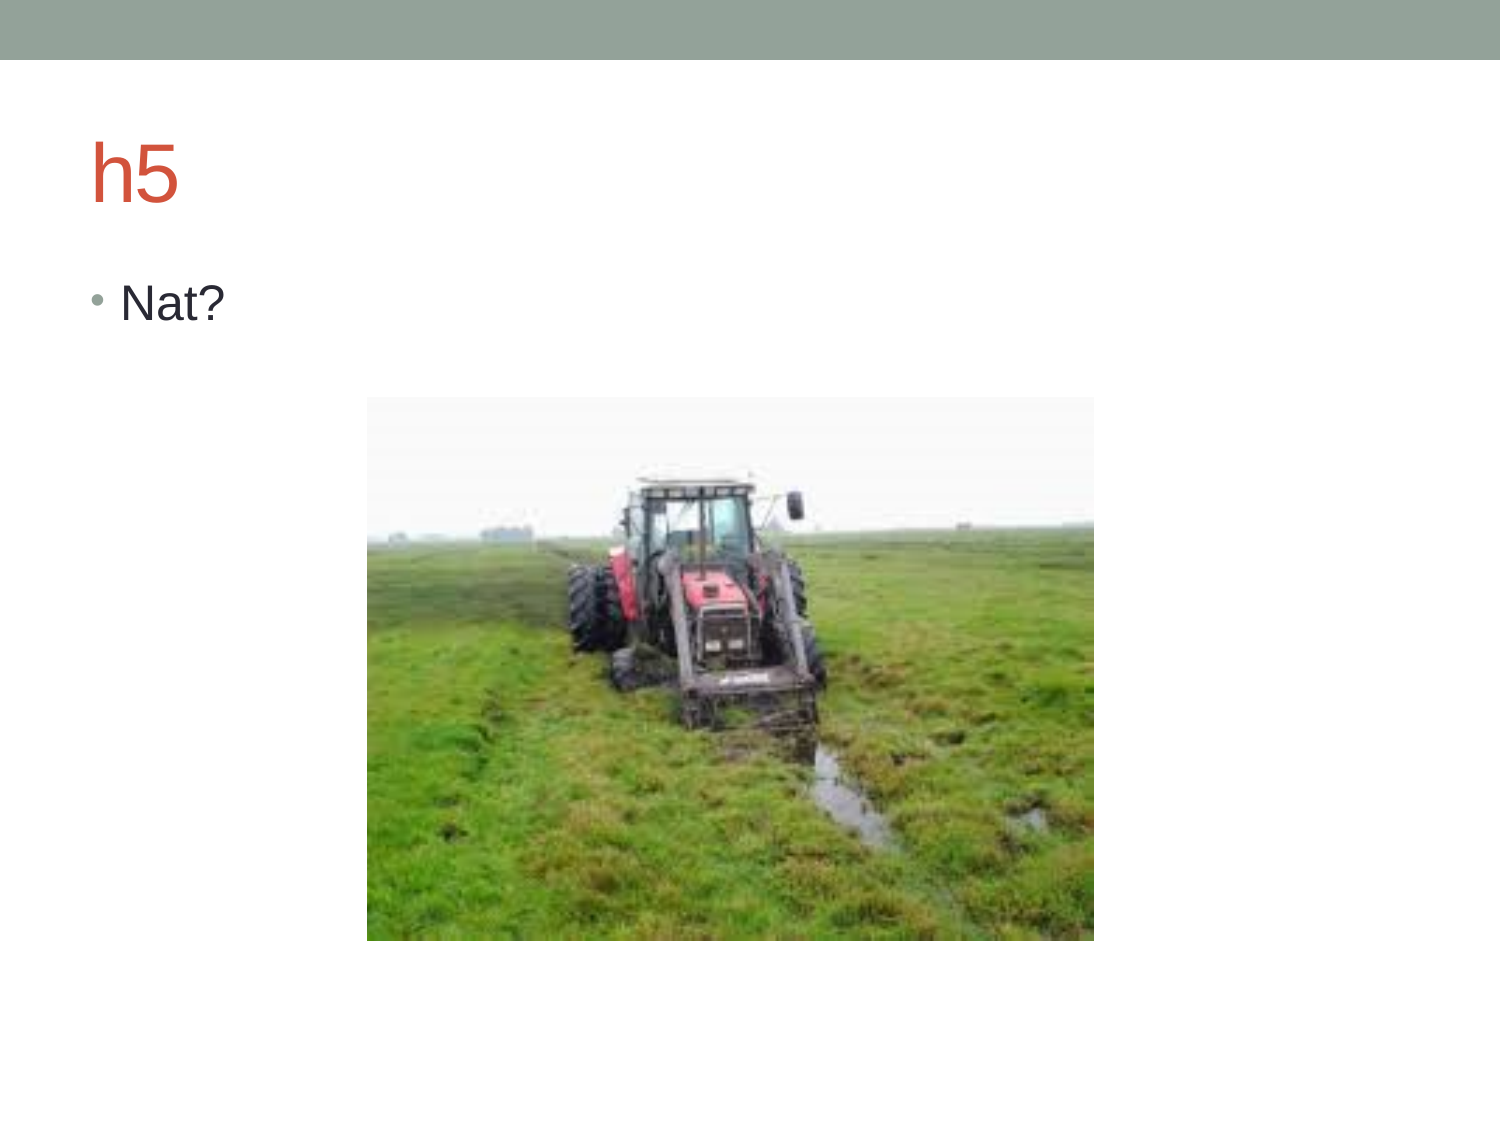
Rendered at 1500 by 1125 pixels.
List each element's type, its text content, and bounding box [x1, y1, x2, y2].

title h5 [75, 87, 1425, 250]
list Nat? [75, 262, 1425, 1063]
picture [367, 396, 1094, 941]
